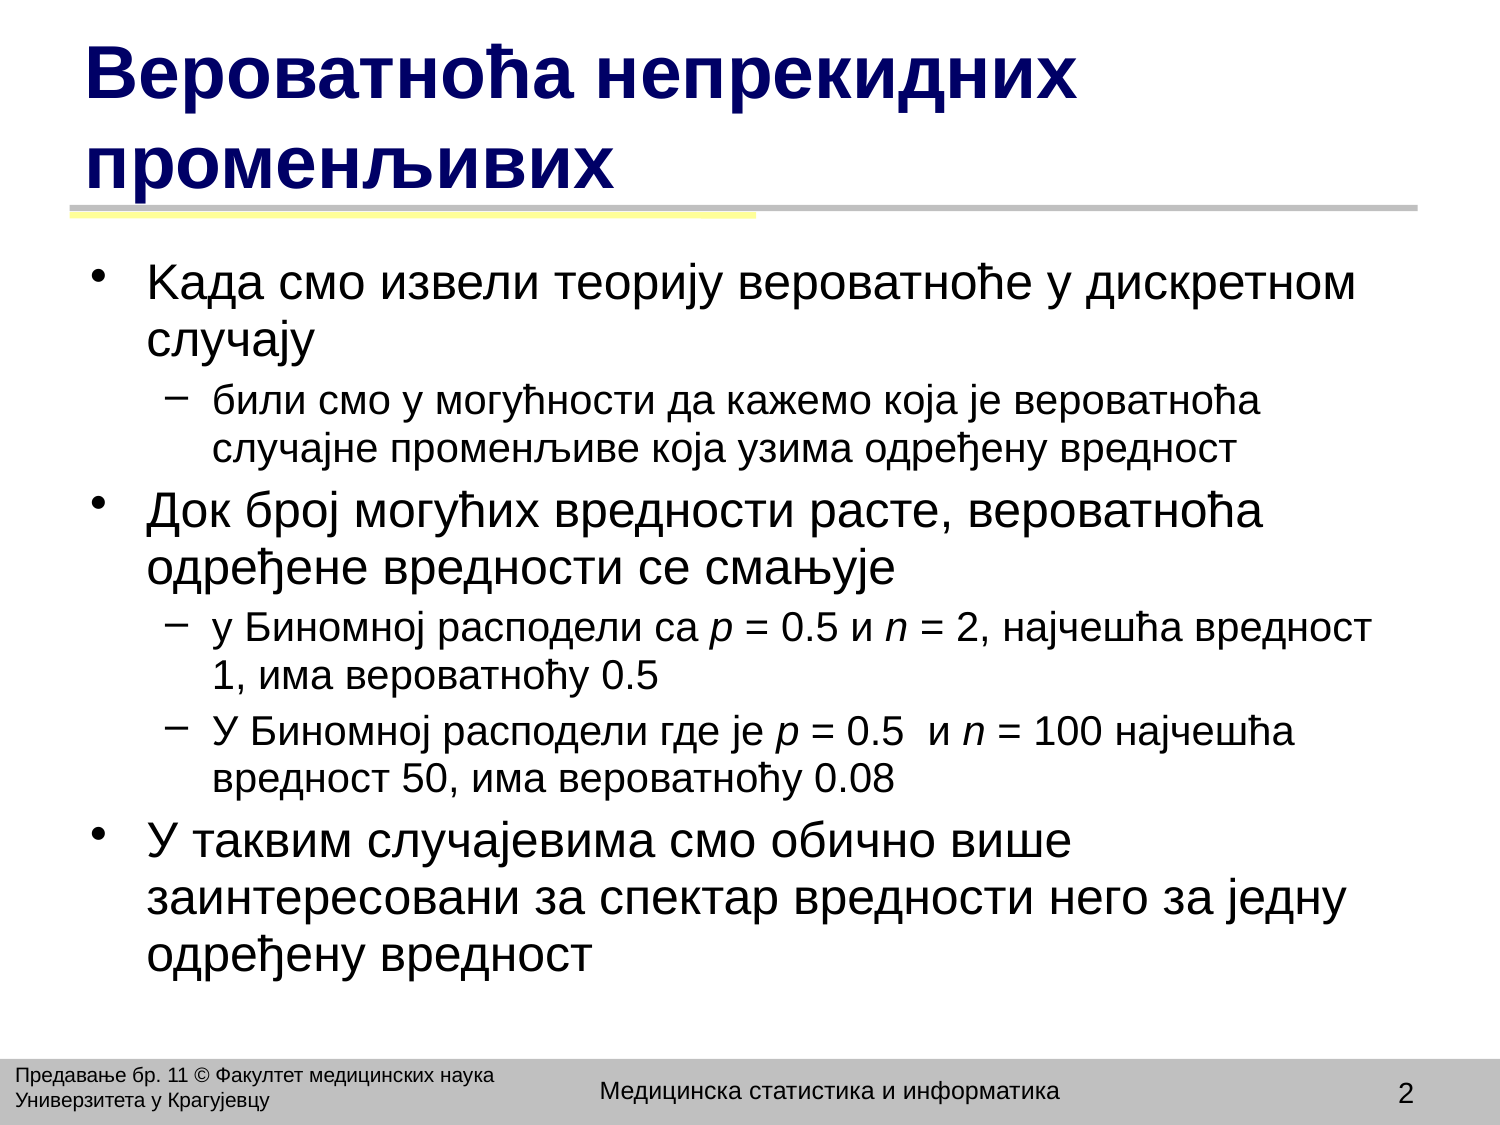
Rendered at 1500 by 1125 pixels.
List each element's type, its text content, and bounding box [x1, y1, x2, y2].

slide_number 2 [1163, 1066, 1430, 1125]
list Kада смо извели теорију вероватноће у дискретном случају били смо у могућности да кажемо која је вероватноћа случајне променљиве која узима одређену вредност Док број могућих вредности расте, вероватноћа одређене вредности се смањује у Биномној расподели са p = 0.5 и n = 2, најчешћа вредност 1, има вероватноћу 0.5 У Биномној расподели где је p = 0.5 и n = 100 најчешћа вредност 50, има вероватноћу 0.08 У таквим случајевима смо обично више заинтересовани за спектар вредности него за једну одређену вредност [74, 246, 1426, 1023]
slide_number Предавање бр. 11 © Факултет медицинских наука Универзитета у Крагујевцу [0, 1053, 612, 1108]
title Вероватноћа непрекидних променљивих [69, 19, 1426, 208]
footer Медицинска статистика и информатика [512, 1066, 1149, 1125]
